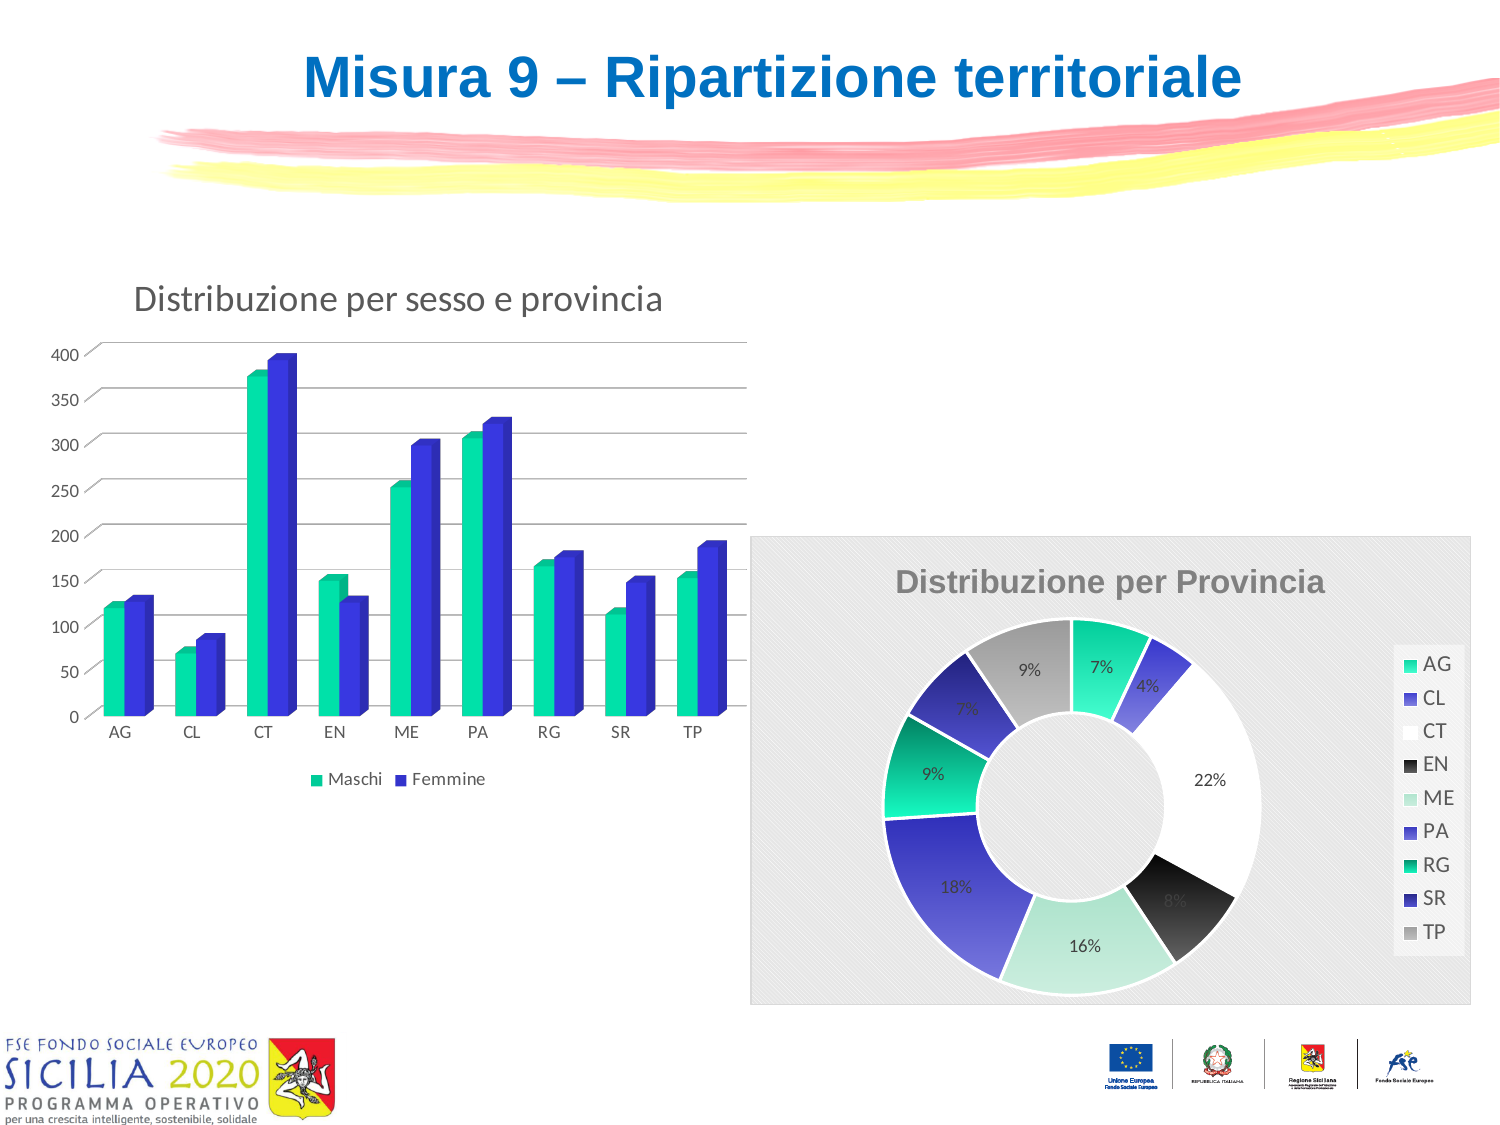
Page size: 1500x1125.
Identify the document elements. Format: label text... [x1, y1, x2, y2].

picture [100, 78, 1500, 208]
chart [23, 252, 1472, 1006]
picture [0, 1032, 347, 1125]
text_box Misura 9 – Ripartizione territoriale [47, 36, 1500, 118]
picture [1080, 1035, 1447, 1106]
